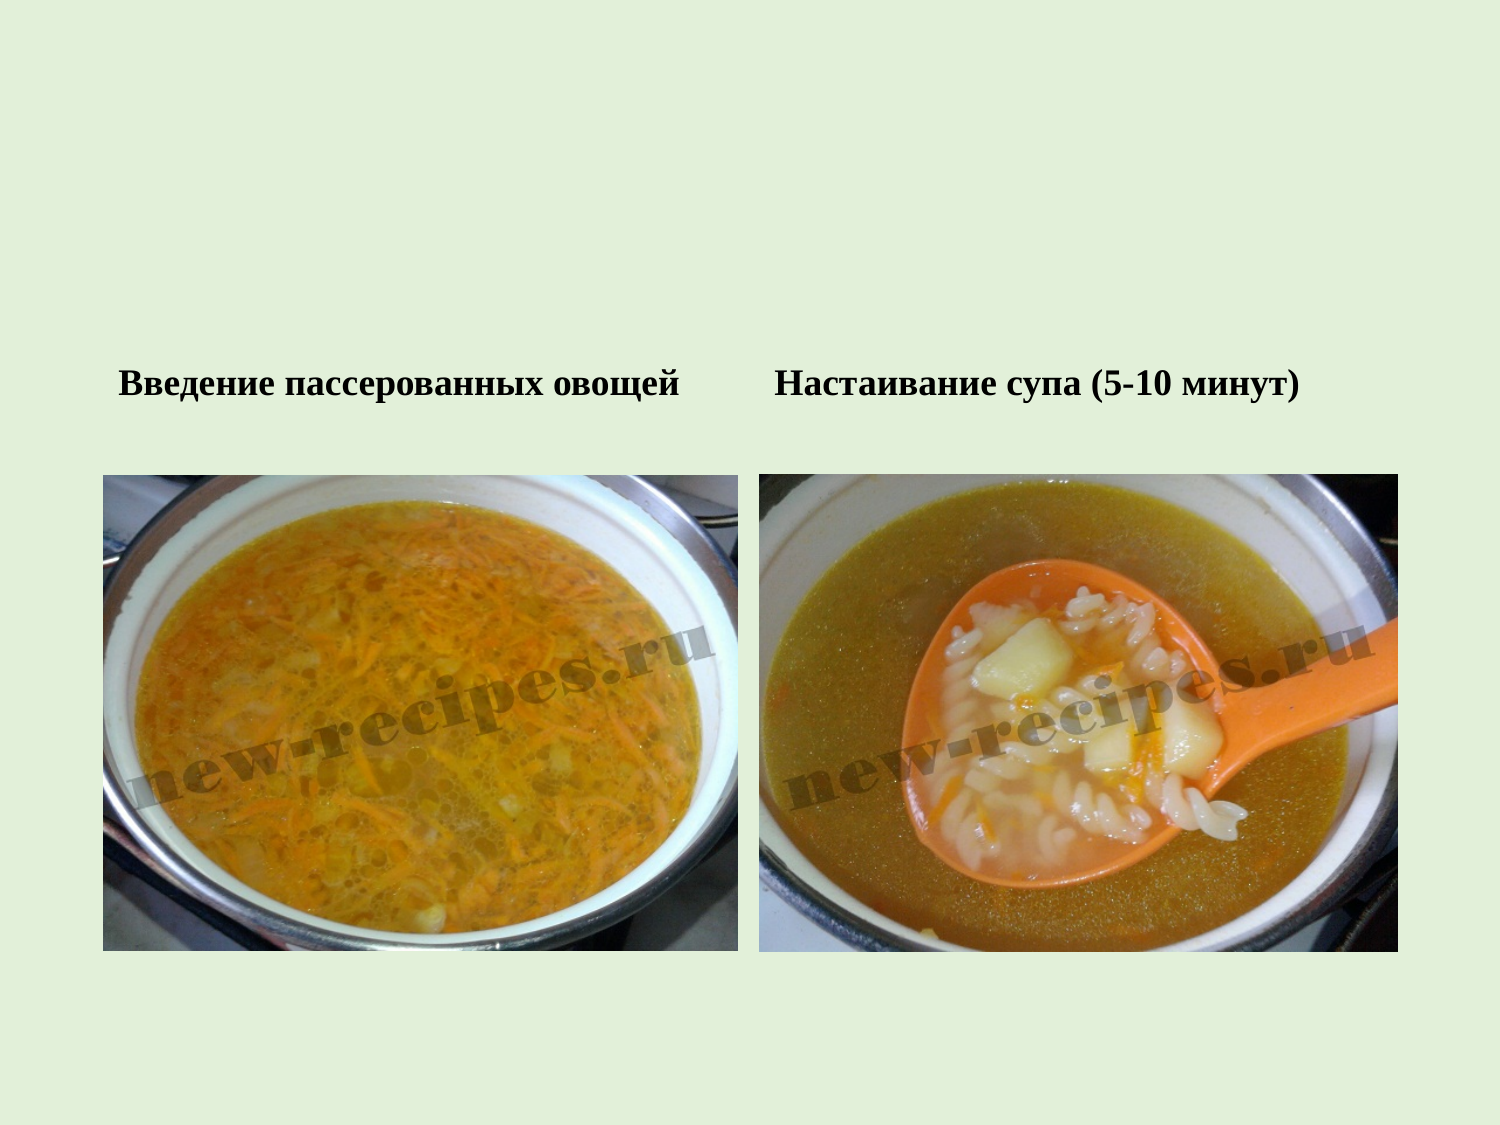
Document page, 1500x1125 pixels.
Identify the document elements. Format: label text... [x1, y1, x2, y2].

list Настаивание супа (5-10 минут) [759, 275, 1398, 411]
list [759, 474, 1398, 952]
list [103, 475, 738, 951]
list Введение пассерованных овощей [103, 275, 738, 411]
